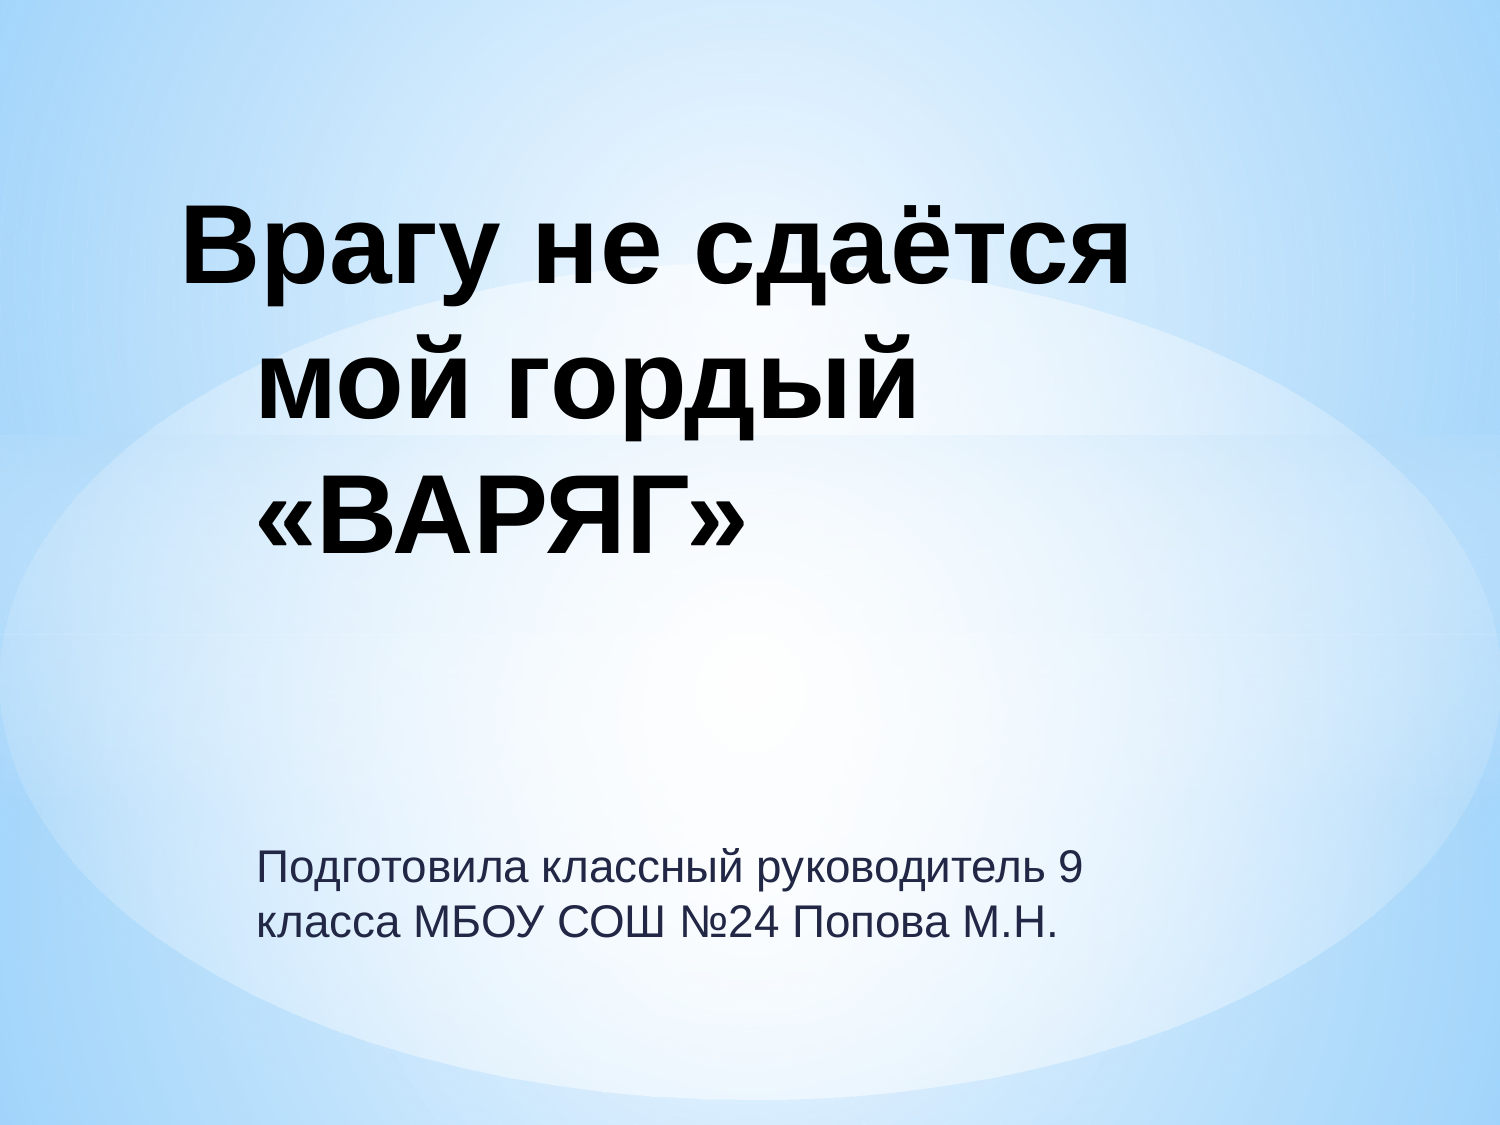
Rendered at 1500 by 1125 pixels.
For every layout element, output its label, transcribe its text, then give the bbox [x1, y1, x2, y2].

subtitle Подготовила классный руководитель 9 класса МБОУ СОШ №24 Попова М.Н. [241, 828, 1167, 974]
title Врагу не сдаётся мой гордый «ВАРЯГ» [134, 164, 1312, 598]
